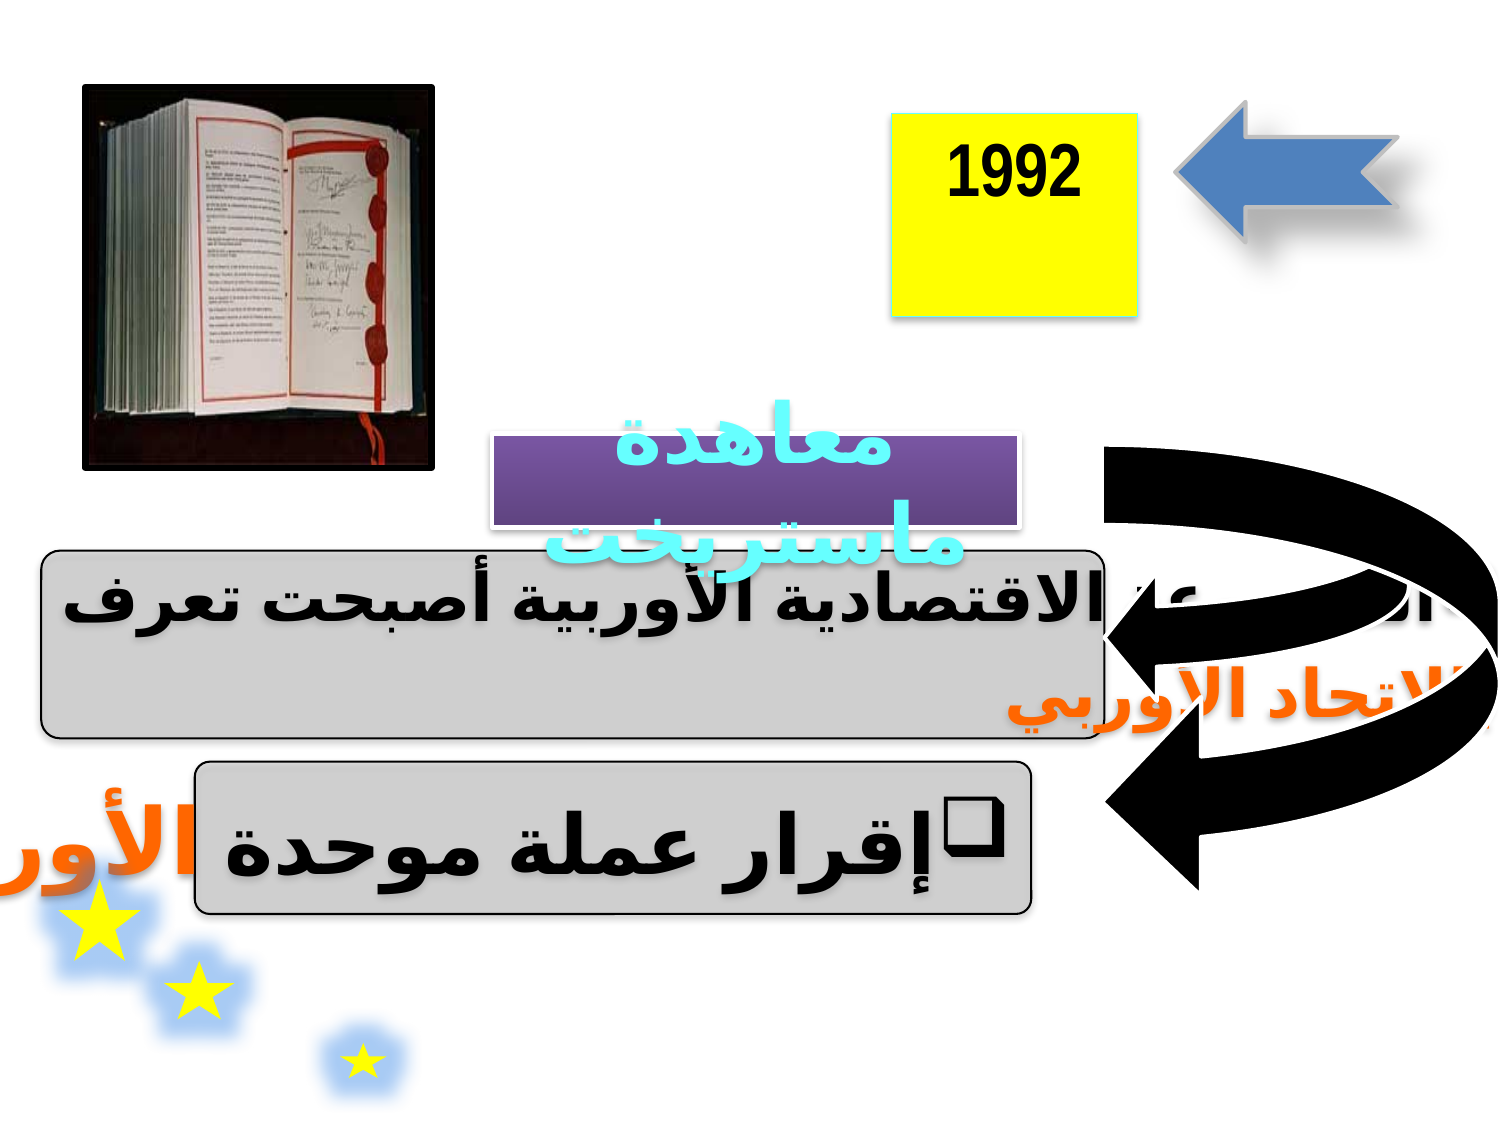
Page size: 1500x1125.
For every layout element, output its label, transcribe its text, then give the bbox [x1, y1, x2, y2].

text_box [1102, 442, 1375, 486]
text_box [164, 960, 235, 1020]
title 1992 [891, 113, 1138, 317]
text_box [1102, 566, 1412, 703]
text_box [339, 1042, 387, 1079]
text_box [1100, 443, 1500, 898]
text_box معاهدة ماستريخت [491, 433, 1020, 528]
text_box المجموعة الاقتصادية الأوربية أصبحت تعرف بالاتحاد الأوربي [41, 550, 1105, 739]
text_box إقرار عملة موحدة الأورو [194, 761, 1032, 914]
text_box [58, 878, 141, 961]
text_box [1173, 99, 1400, 245]
picture [88, 89, 429, 466]
